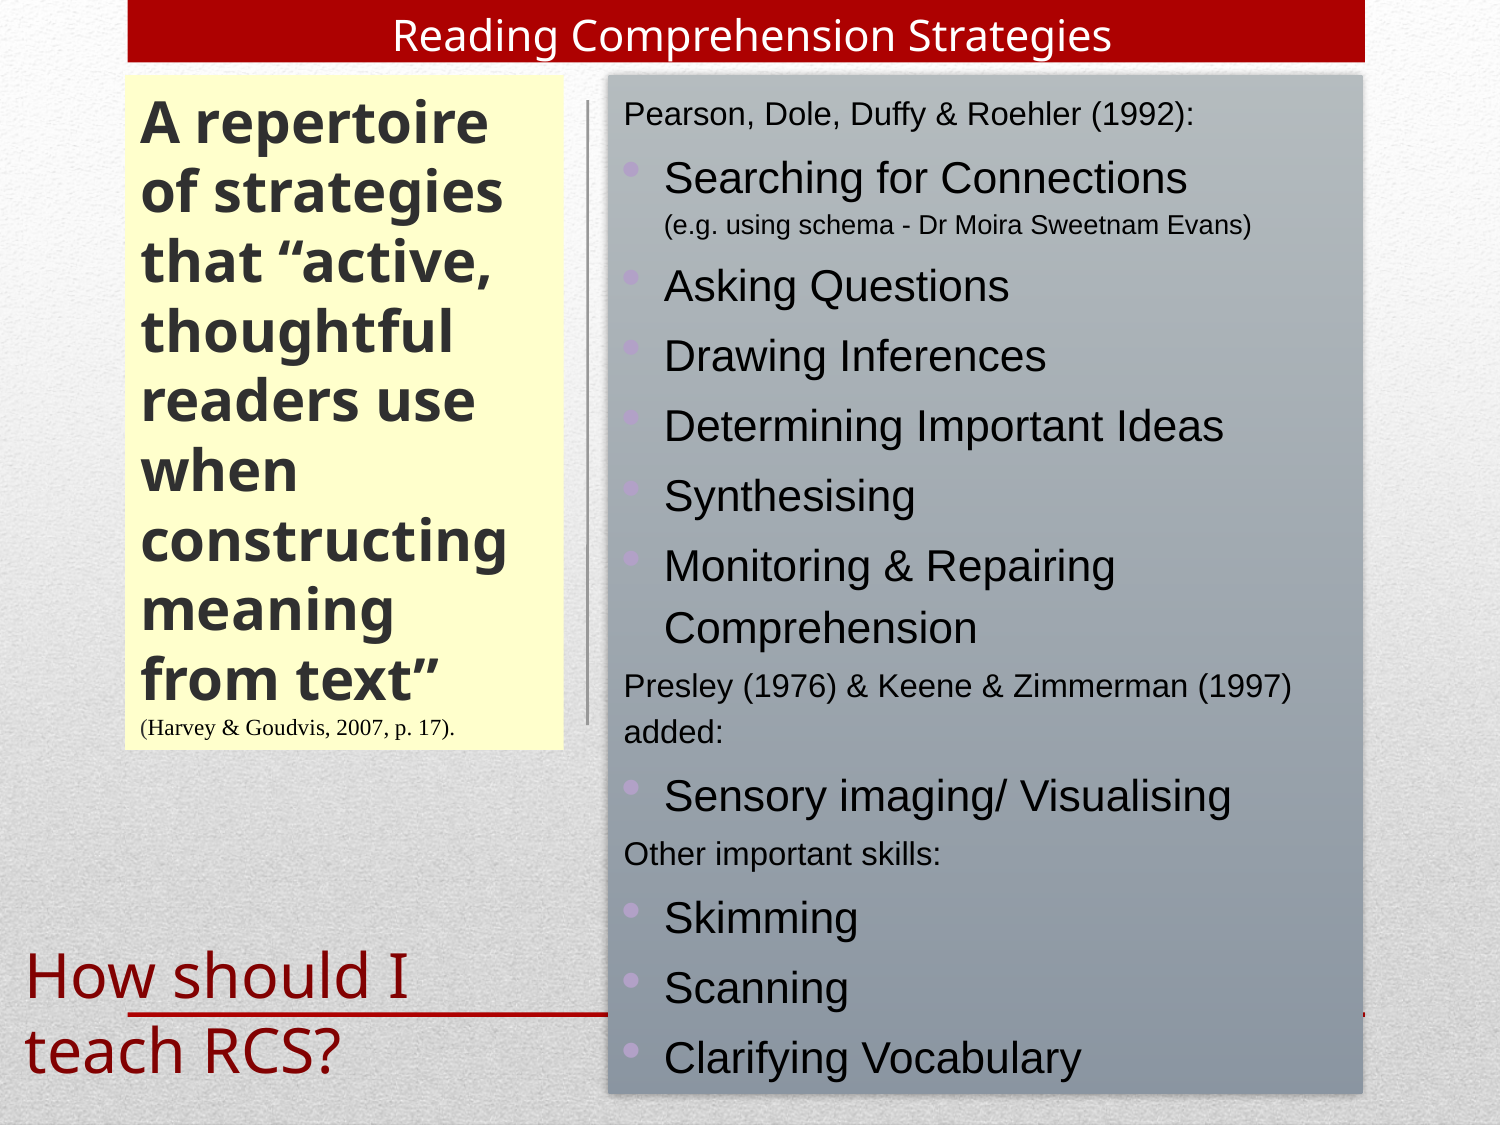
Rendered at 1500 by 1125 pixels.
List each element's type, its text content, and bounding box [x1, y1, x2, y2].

text_box How should I teach RCS? [9, 928, 568, 1094]
list Pearson, Dole, Duffy & Roehler (1992): Searching for Connections (e.g. using schema - Dr Moira Sweetnam Evans) Asking Questions Drawing Inferences Determining Important Ideas Synthesising Monitoring & Repairing Comprehension Presley (1976) & Keene & Zimmerman (1997) added: Sensory imaging/ Visualising Other important skills: Skimming Scanning Clarifying Vocabulary [607, 74, 1364, 1095]
list A repertoire of strategies that “active, thoughtful readers use when constructing meaning from text” (Harvey & Goudvis, 2007, p. 17). [125, 75, 564, 750]
text_box Reading Comprehension Strategies [113, 0, 1392, 68]
